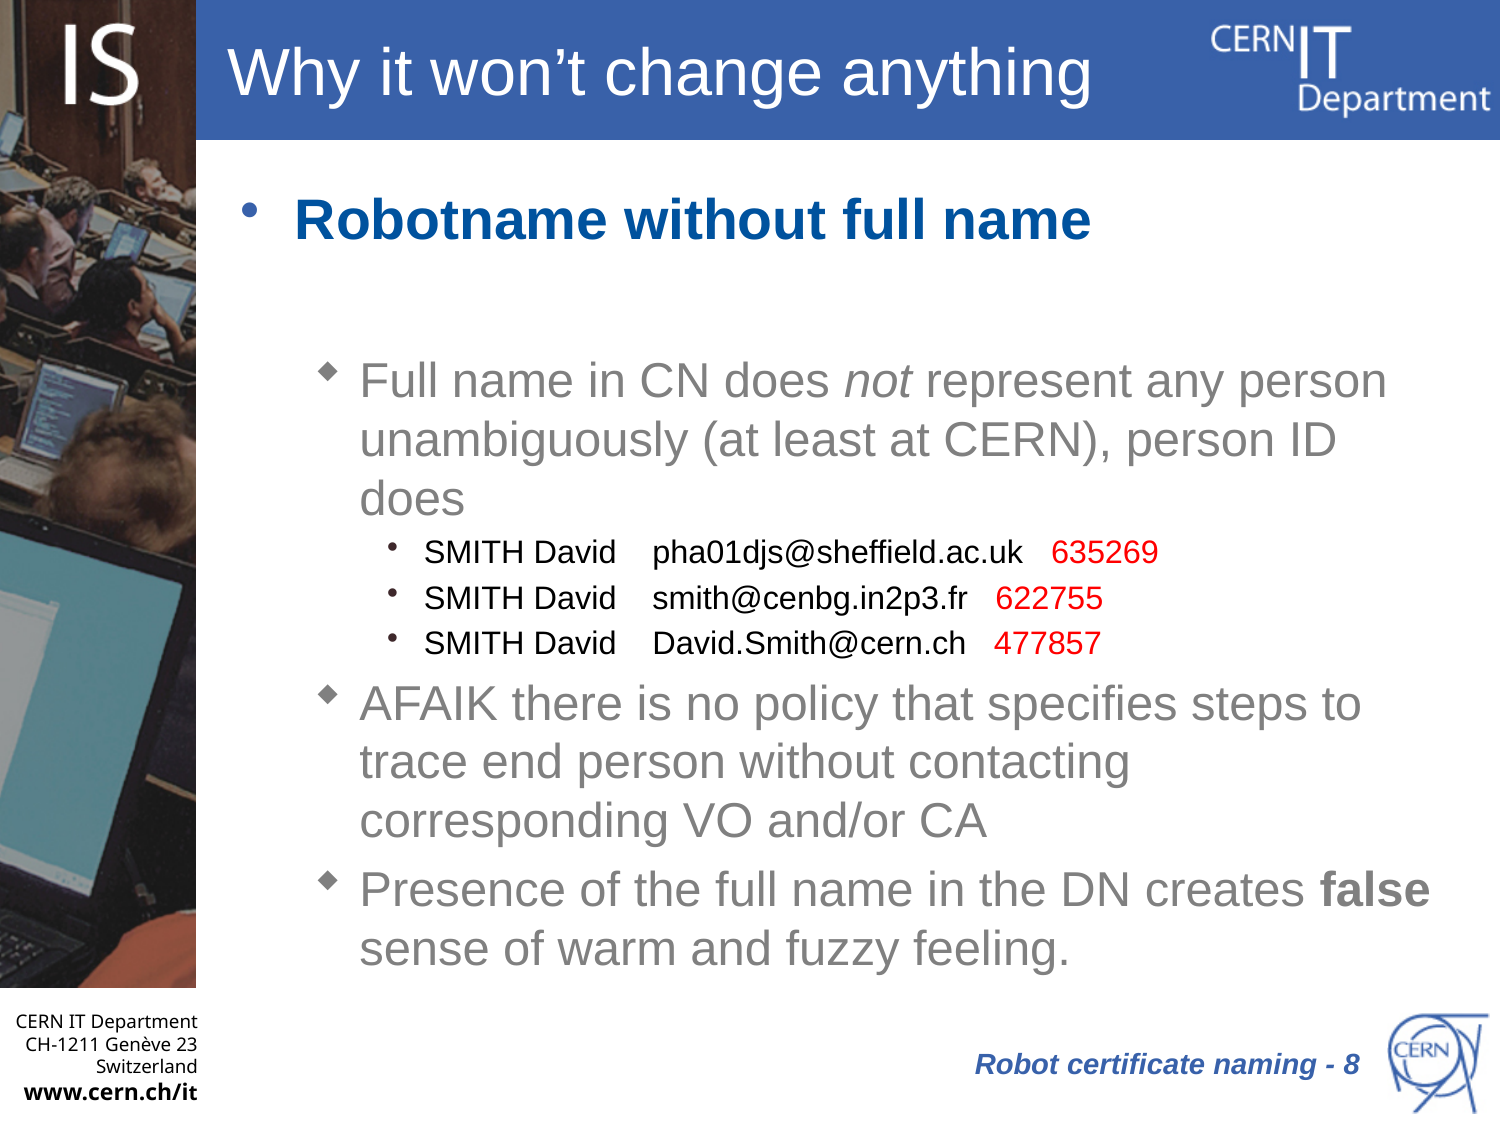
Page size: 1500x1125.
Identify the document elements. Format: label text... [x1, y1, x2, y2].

title Why it won’t change anything [212, 0, 1126, 138]
picture [1387, 1012, 1490, 1114]
picture [0, 0, 1500, 988]
list Robotname without full name Full name in CN does not represent any person unambiguously (at least at CERN), person ID does SMITH David pha01djs@sheffield.ac.uk 635269 SMITH David smith@cenbg.in2p3.fr 622755 SMITH David David.Smith@cern.ch 477857 AFAIK there is no policy that specifies steps to trace end person without contacting corresponding VO and/or CA Presence of the full name in the DN creates false sense of warm and fuzzy feeling. [224, 174, 1463, 988]
footer Robot certificate naming - 8 [312, 1037, 1376, 1113]
